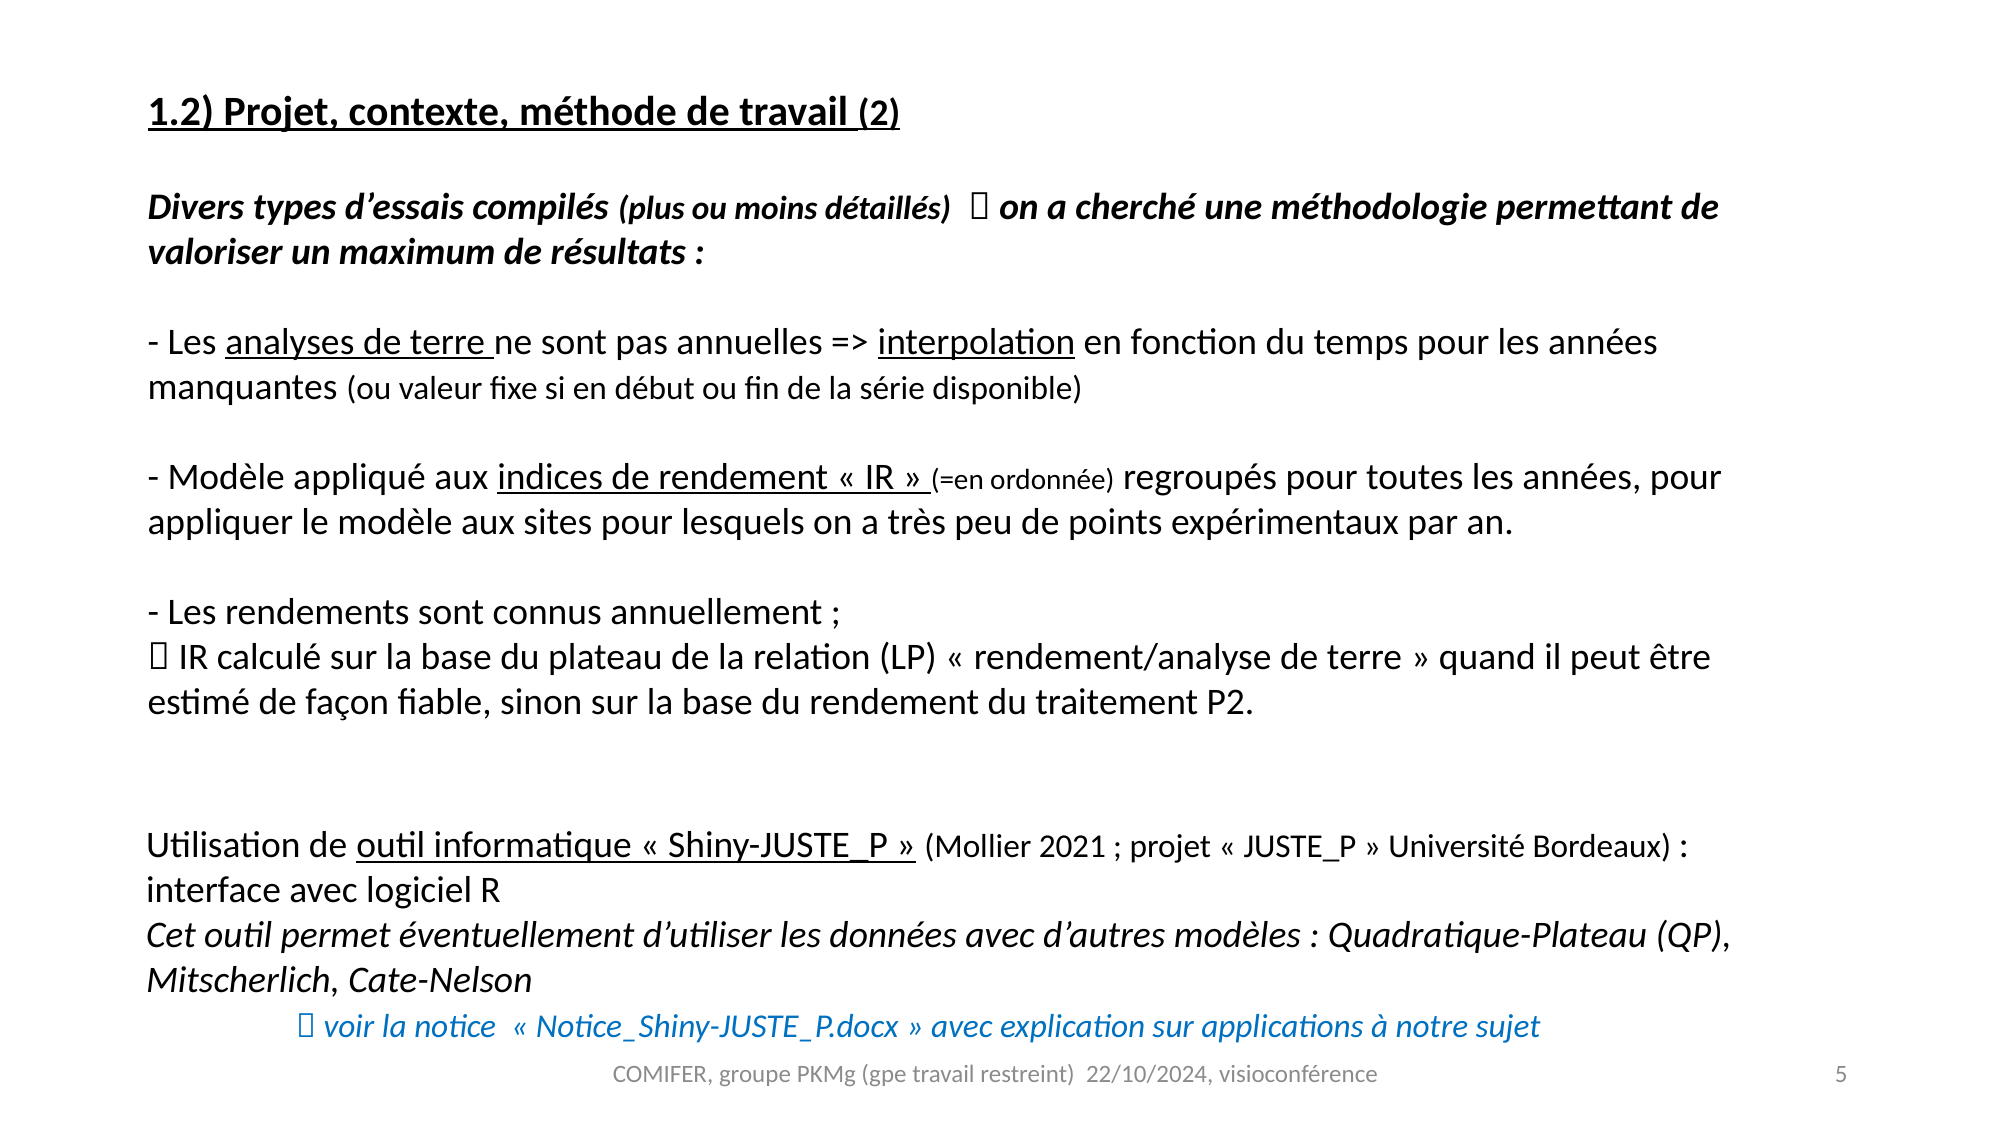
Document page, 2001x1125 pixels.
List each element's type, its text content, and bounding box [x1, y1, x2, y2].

text_box 1.2) Projet, contexte, méthode de travail (2) [132, 76, 1133, 142]
slide_number 5 [1412, 1042, 1863, 1103]
text_box Utilisation de outil informatique « Shiny-JUSTE_P » (Mollier 2021 ; projet « JUSTE_P » Université Bordeaux) : interface avec logiciel R Cet outil permet éventuellement d’utiliser les données avec d’autres modèles : Quadratique-Plateau (QP), Mitscherlich, Cate-Nelson  voir la notice « Notice_Shiny-JUSTE_P.docx » avec explication sur applications à notre sujet [131, 813, 1814, 1053]
footer COMIFER, groupe PKMg (gpe travail restreint) 22/10/2024, visioconférence [567, 1053, 1412, 1103]
text_box Divers types d’essais compilés (plus ou moins détaillés)  on a cherché une méthodologie permettant de valoriser un maximum de résultats : - Les analyses de terre ne sont pas annuelles => interpolation en fonction du temps pour les années manquantes (ou valeur fixe si en début ou fin de la série disponible) - Modèle appliqué aux indices de rendement « IR » (=en ordonnée) regroupés pour toutes les années, pour appliquer le modèle aux sites pour lesquels on a très peu de points expérimentaux par an. - Les rendements sont connus annuellement ;  IR calculé sur la base du plateau de la relation (LP) « rendement/analyse de terre » quand il peut être estimé de façon fiable, sinon sur la base du rendement du traitement P2. [132, 174, 1814, 730]
